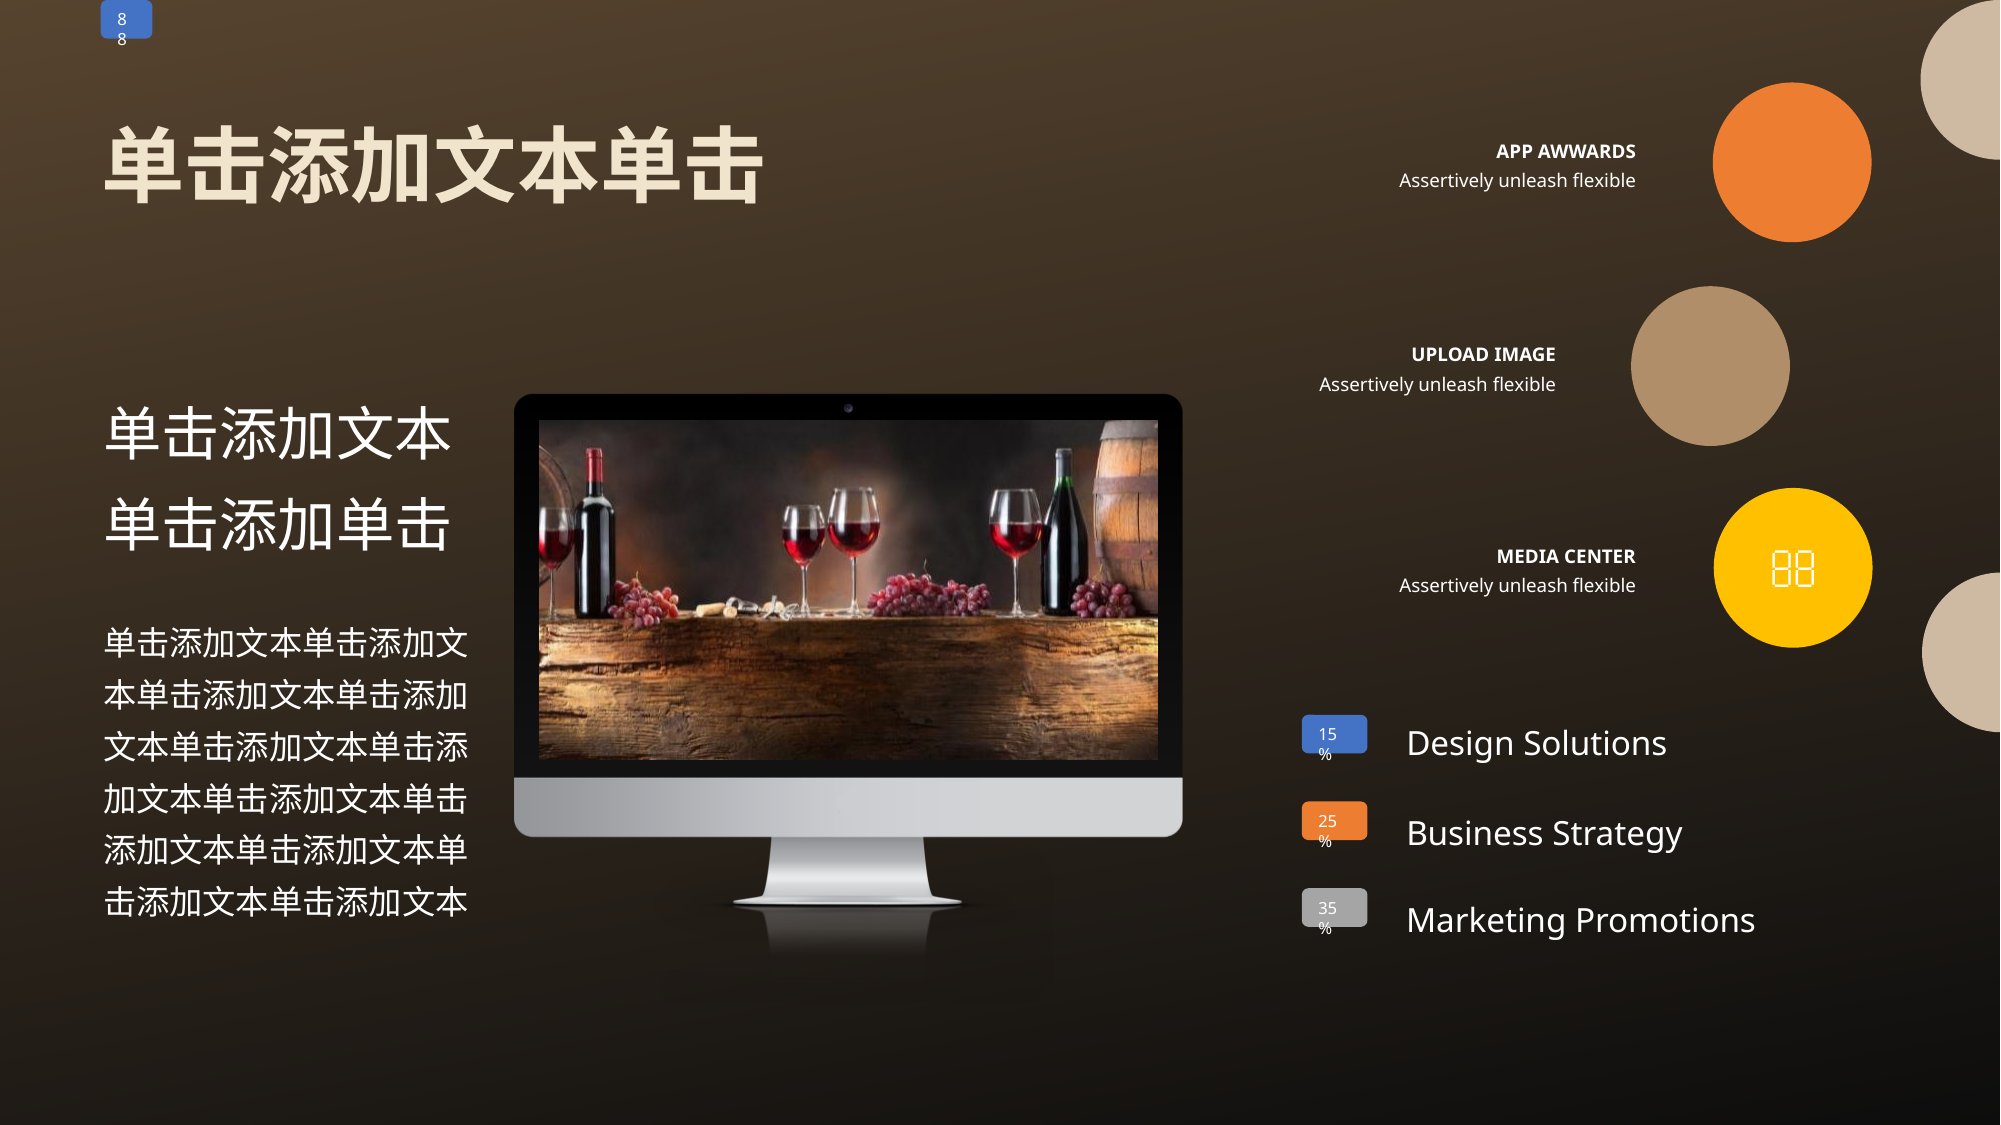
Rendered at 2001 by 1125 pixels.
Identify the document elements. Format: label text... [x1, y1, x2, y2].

text_box 15% [1301, 714, 1368, 754]
text_box [1711, 81, 1873, 244]
text_box 单击添加文本单击 [86, 105, 783, 221]
text_box  [1712, 486, 1874, 649]
text_box Business Strategy [1391, 804, 1698, 860]
text_box [1919, 0, 2000, 161]
text_box MEDIA CENTER Assertively unleash flexible [1380, 530, 1651, 604]
picture [456, 331, 1219, 1025]
text_box APP AWWARDS Assertively unleash flexible [1380, 125, 1651, 199]
text_box 25% [1301, 801, 1368, 841]
text_box Marketing Promotions [1391, 892, 1772, 947]
text_box [1630, 285, 1791, 448]
text_box 88 [100, 0, 153, 39]
text_box 35% [1301, 888, 1368, 927]
text_box UPLOAD IMAGE Assertively unleash flexible [1300, 328, 1571, 403]
text_box [1921, 571, 2000, 734]
text_box Design Solutions [1391, 714, 1683, 770]
text_box 单击添加文本单击添加单击 单击添加文本单击添加文本单击添加文本单击添加文本单击添加文本单击添加文本单击添加文本单击添加文本单击添加文本单击添加文本单击添加文本 [88, 369, 516, 929]
